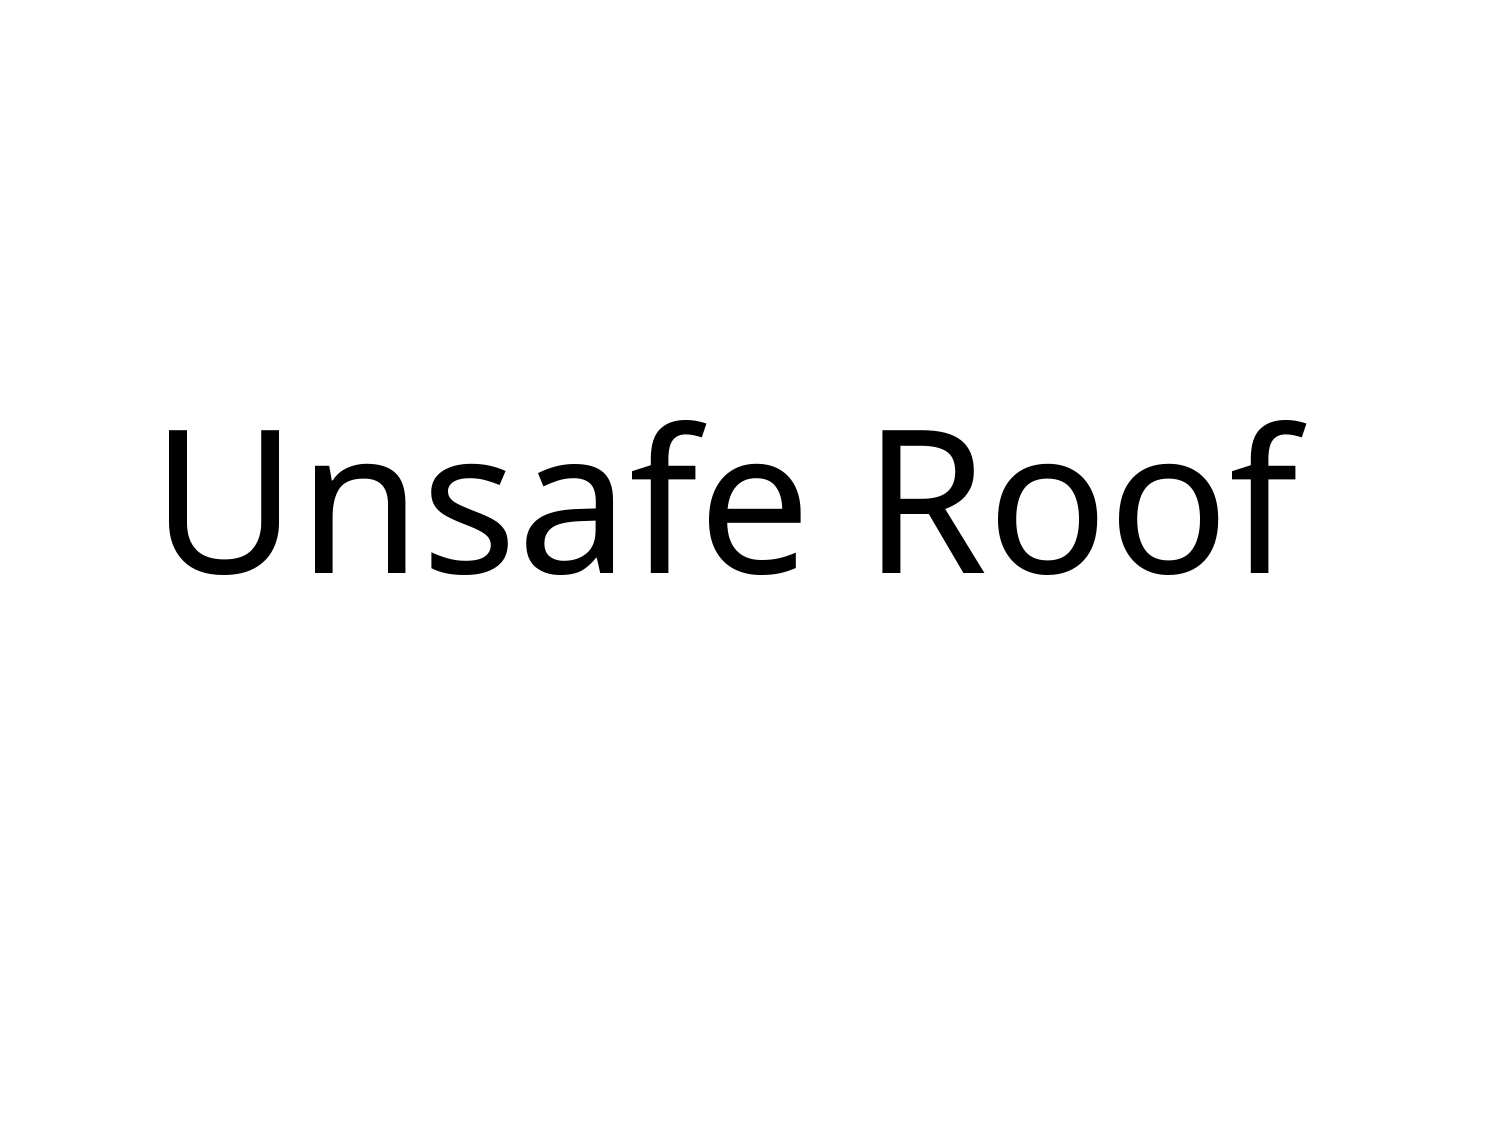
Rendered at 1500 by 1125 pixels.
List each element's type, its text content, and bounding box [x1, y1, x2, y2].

title Unsafe Roof [50, 399, 1400, 588]
